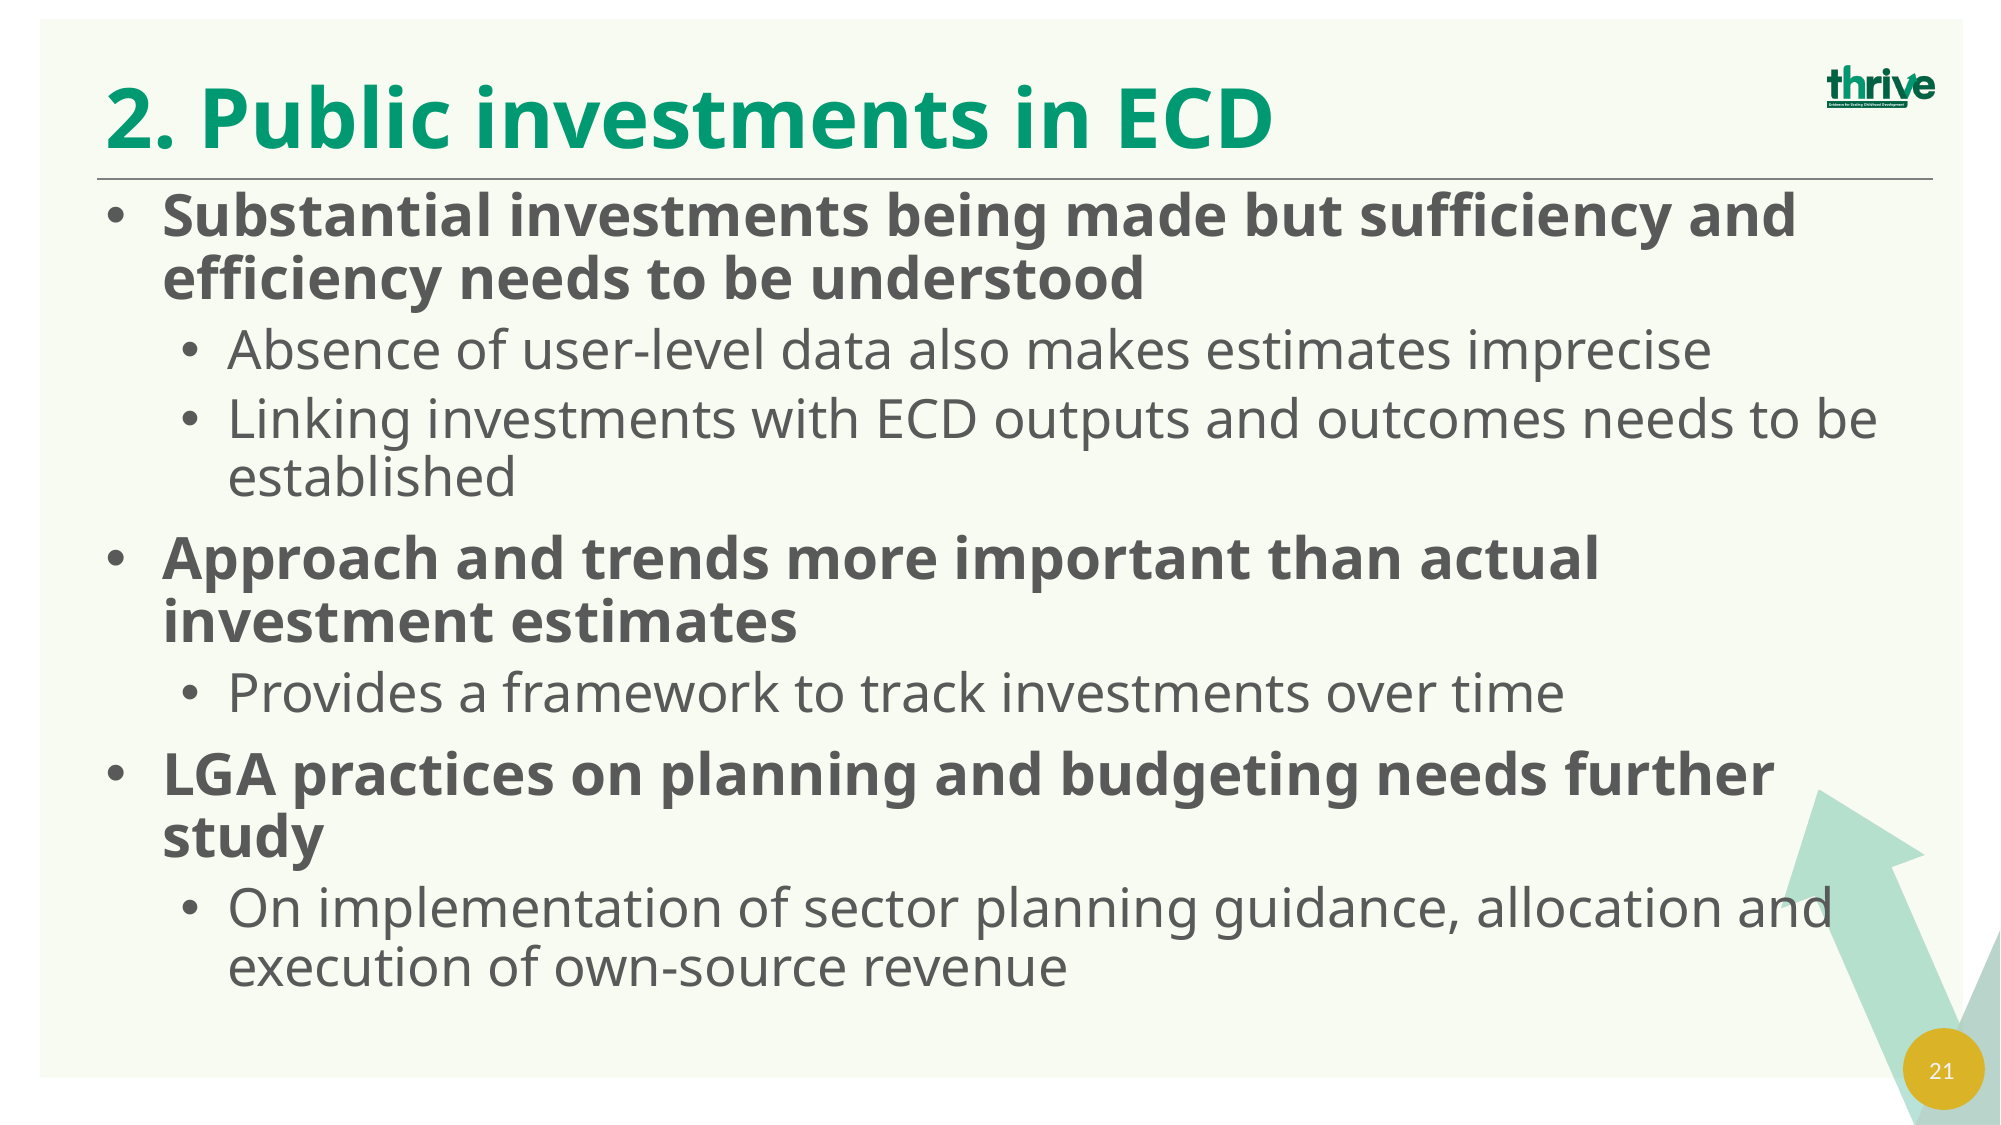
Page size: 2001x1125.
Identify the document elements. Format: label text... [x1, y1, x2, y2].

list Substantial investments being made but sufficiency and efficiency needs to be understood Absence of user-level data also makes estimates imprecise Linking investments with ECD outputs and outcomes needs to be established Approach and trends more important than actual investment estimates Provides a framework to track investments over time LGA practices on planning and budgeting needs further study On implementation of sector planning guidance, allocation and execution of own-source revenue [90, 178, 1949, 1107]
picture [40, 19, 2001, 1125]
list 2. Public investments in ECD [90, 68, 1634, 178]
